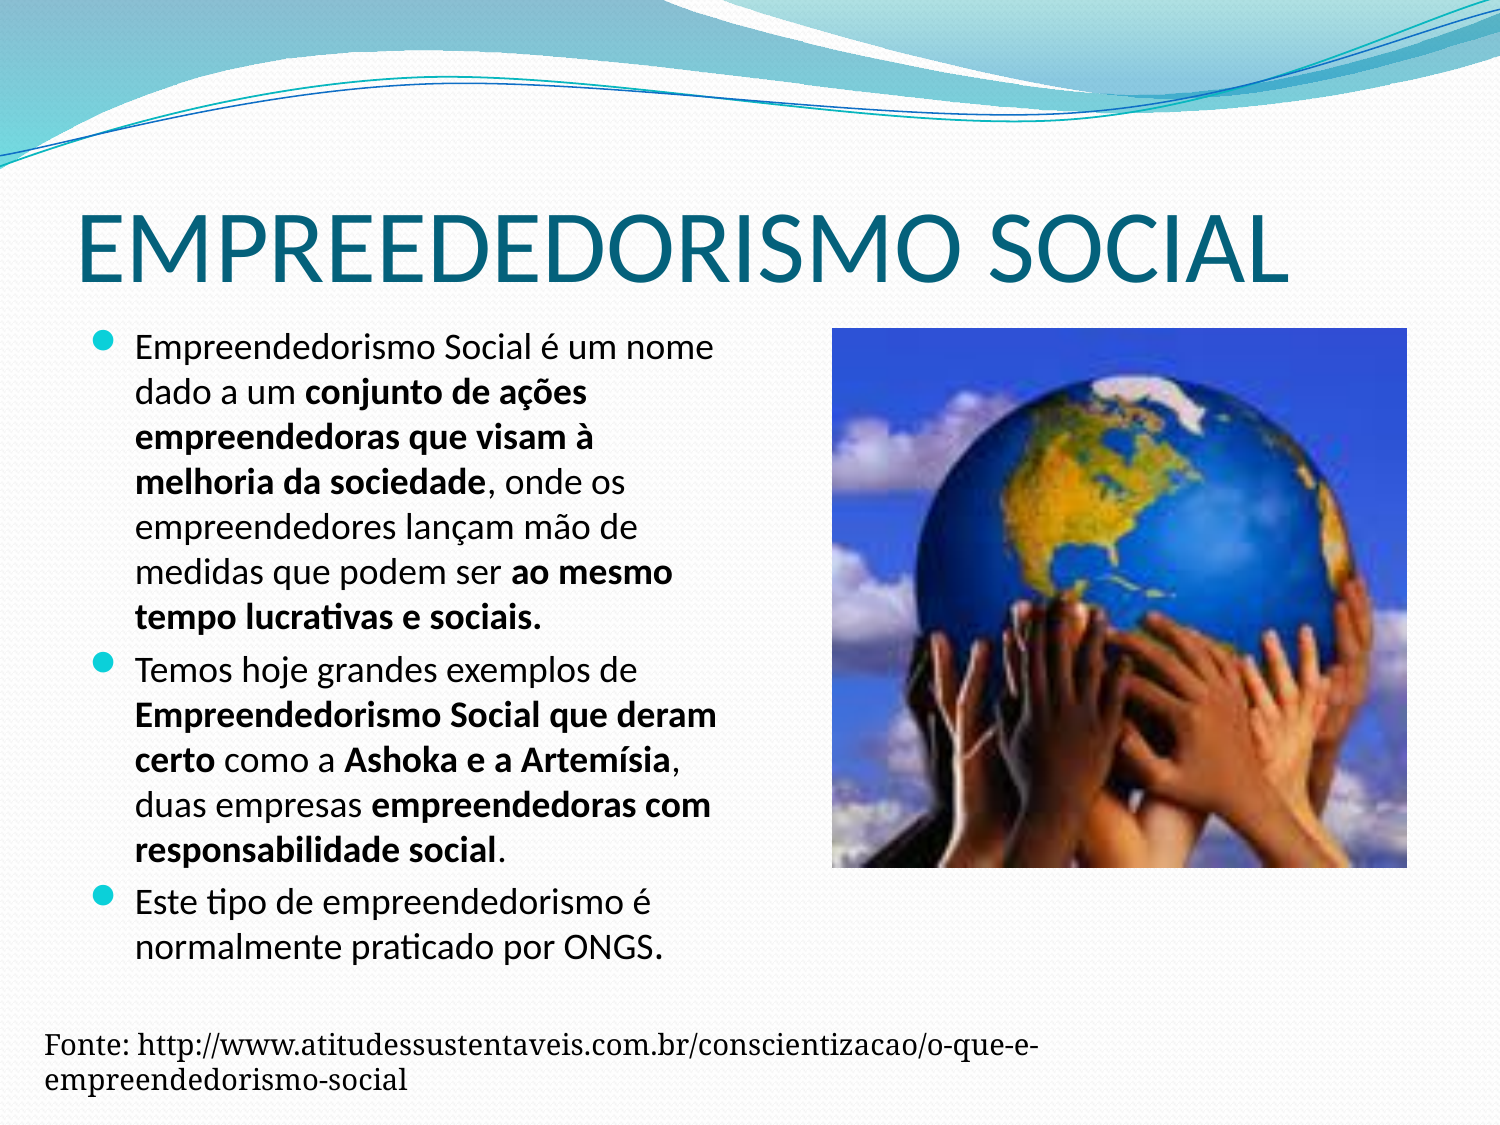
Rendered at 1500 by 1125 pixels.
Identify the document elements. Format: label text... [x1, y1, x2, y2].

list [831, 327, 1407, 868]
list Empreendedorismo Social é um nome dado a um conjunto de ações empreendedoras que visam à melhoria da sociedade, onde os empreendedores lançam mão de medidas que podem ser ao mesmo tempo lucrativas e sociais. Temos hoje grandes exemplos de Empreendedorismo Social que deram certo como a Ashoka e a Artemísia, duas empresas empreendedoras com responsabilidade social. Este tipo de empreendedorismo é normalmente praticado por ONGS. [75, 314, 738, 1018]
text_box Fonte: http://www.atitudessustentaveis.com.br/conscientizacao/o-que-e-empreendedorismo-social [29, 1018, 1329, 1104]
title EMPREEDEDORISMO SOCIAL [75, 115, 1425, 303]
